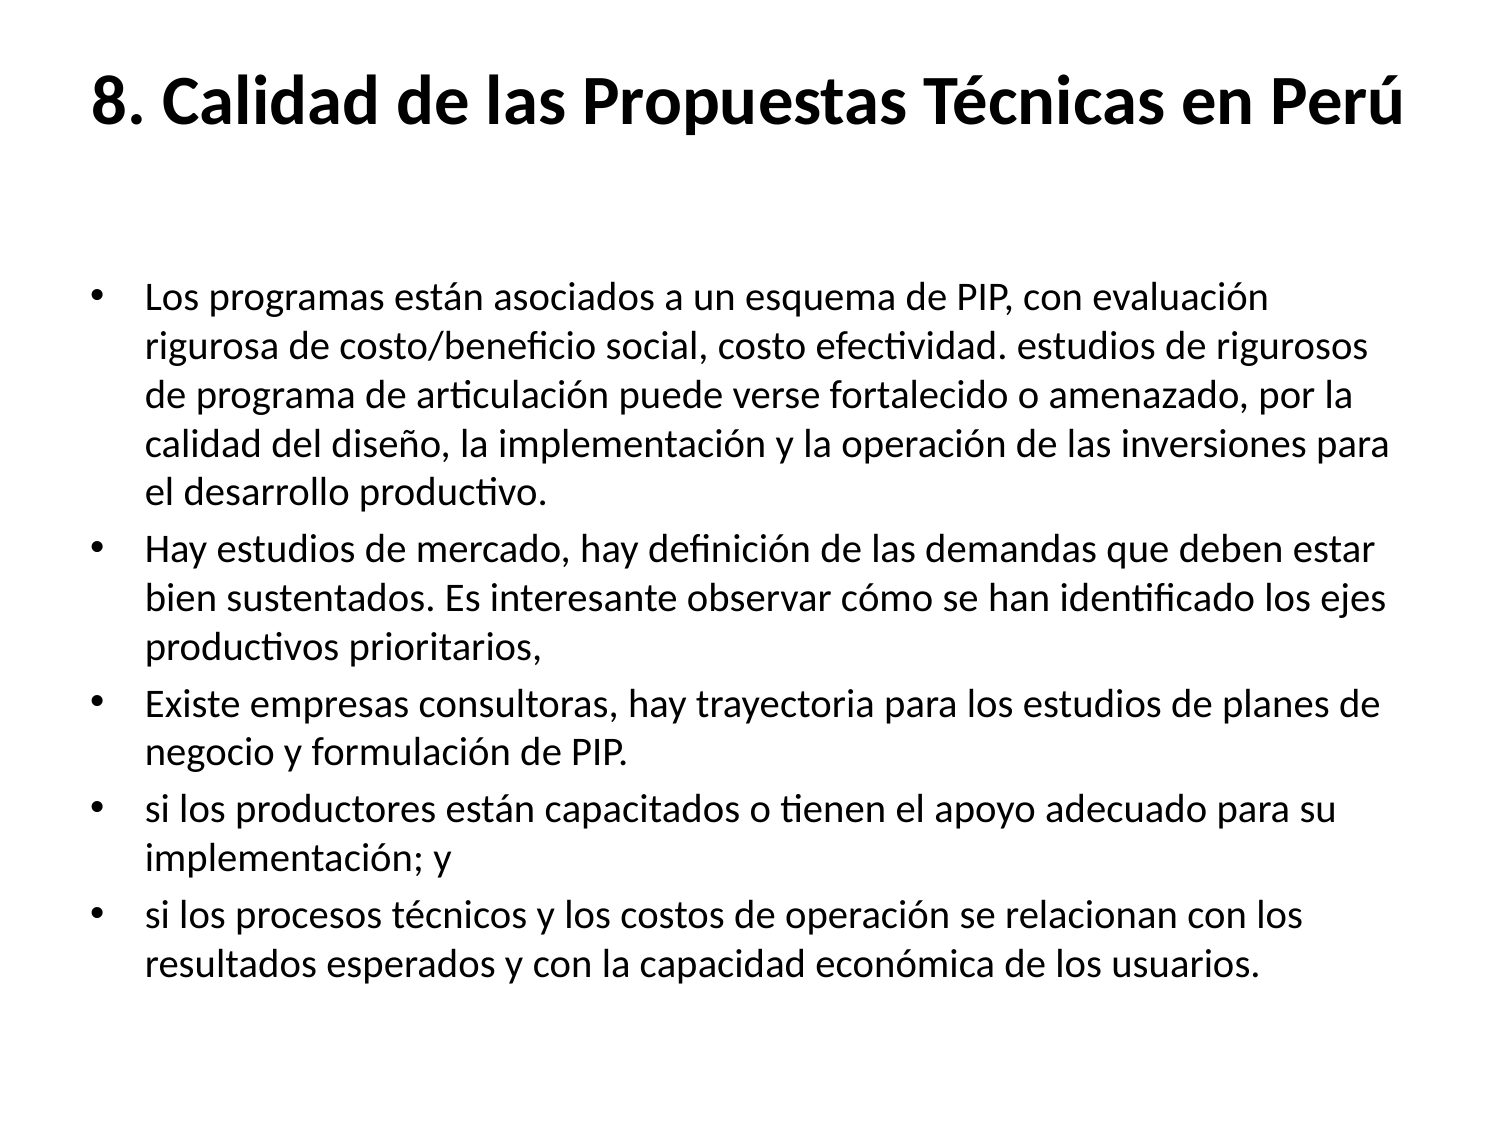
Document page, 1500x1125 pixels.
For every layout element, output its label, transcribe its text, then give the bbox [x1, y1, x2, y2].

list Los programas están asociados a un esquema de PIP, con evaluación rigurosa de costo/beneficio social, costo efectividad. estudios de rigurosos de programa de articulación puede verse fortalecido o amenazado, por la calidad del diseño, la implementación y la operación de las inversiones para el desarrollo productivo. Hay estudios de mercado, hay definición de las demandas que deben estar bien sustentados. Es interesante observar cómo se han identificado los ejes productivos prioritarios, Existe empresas consultoras, hay trayectoria para los estudios de planes de negocio y formulación de PIP. si los productores están capacitados o tienen el apoyo adecuado para su implementación; y si los procesos técnicos y los costos de operación se relacionan con los resultados esperados y con la capacidad económica de los usuarios. [75, 262, 1425, 1005]
title 8. Calidad de las Propuestas Técnicas en Perú [75, 45, 1425, 233]
